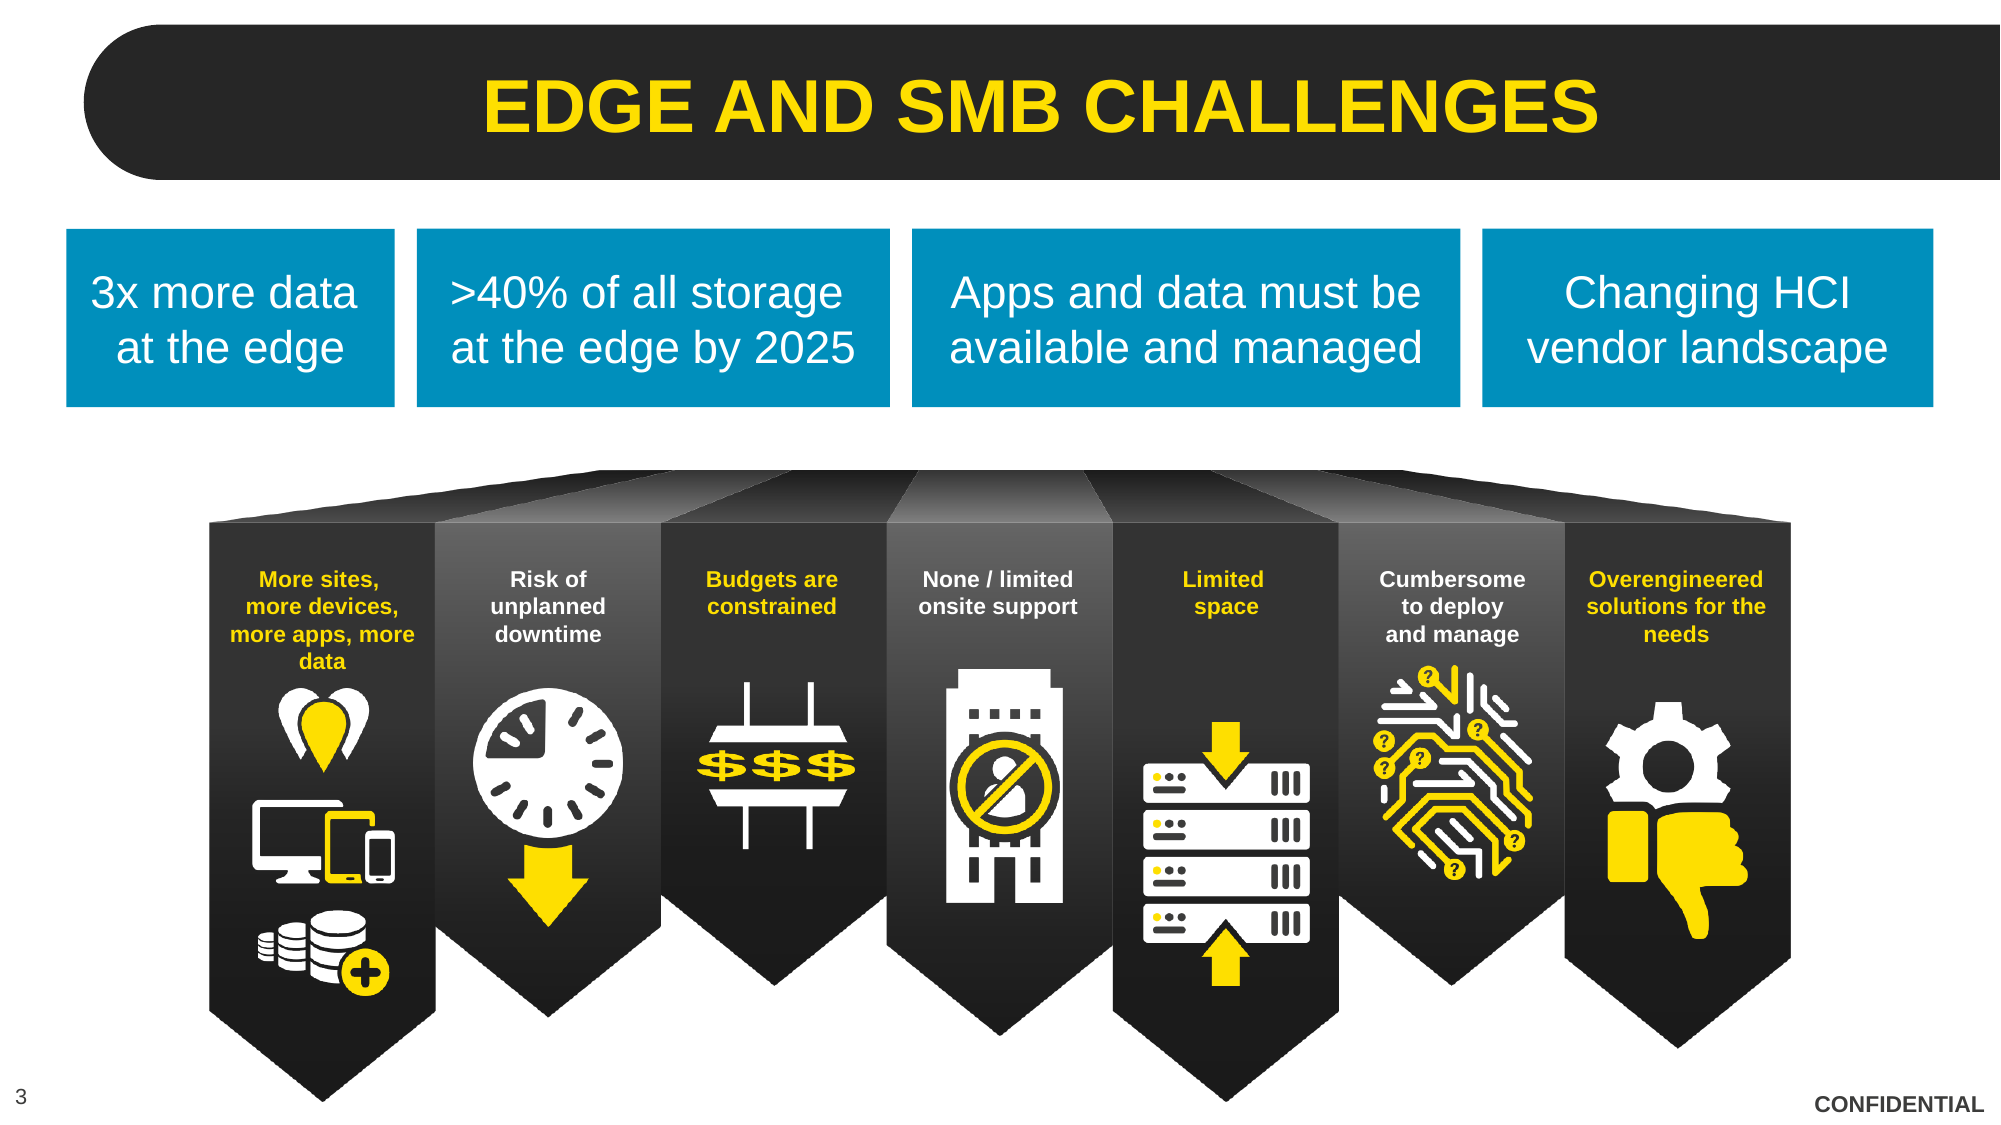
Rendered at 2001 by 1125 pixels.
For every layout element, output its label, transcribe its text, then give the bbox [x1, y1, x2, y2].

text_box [209, 470, 1791, 1102]
text_box Changing HCI vendor landscape [1482, 228, 1934, 408]
title EDGE AND SMB CHALLENGES [84, 24, 2000, 180]
text_box 3x more data at the edge [66, 228, 395, 408]
text_box >40% of all storage at the edge by 2025 [416, 228, 890, 408]
text_box Apps and data must be available and managed [912, 228, 1461, 408]
